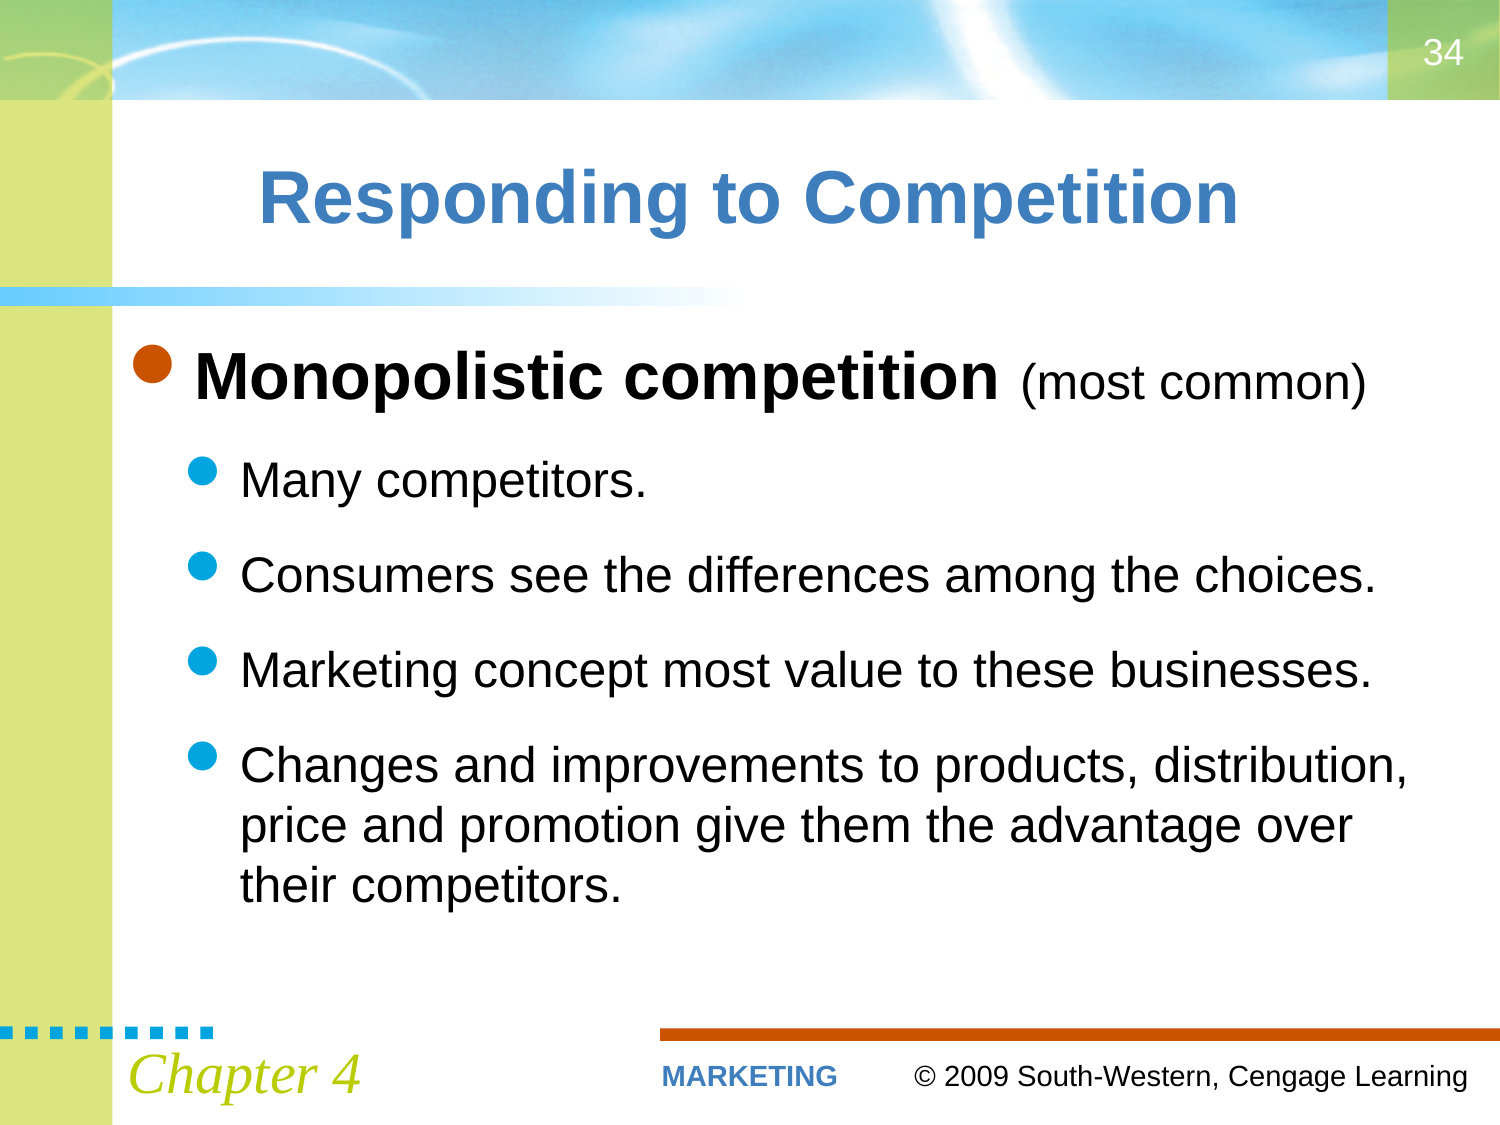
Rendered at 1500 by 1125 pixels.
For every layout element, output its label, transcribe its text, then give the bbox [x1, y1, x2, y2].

footer Chapter 4 [112, 1012, 638, 1113]
title Responding to Competition [112, 99, 1388, 288]
list Monopolistic competition (most common) Many competitors. Consumers see the differences among the choices. Marketing concept most value to these businesses. Changes and improvements to products, distribution, price and promotion give them the advantage over their competitors. [112, 324, 1426, 1001]
slide_number 34 [1387, 0, 1500, 101]
